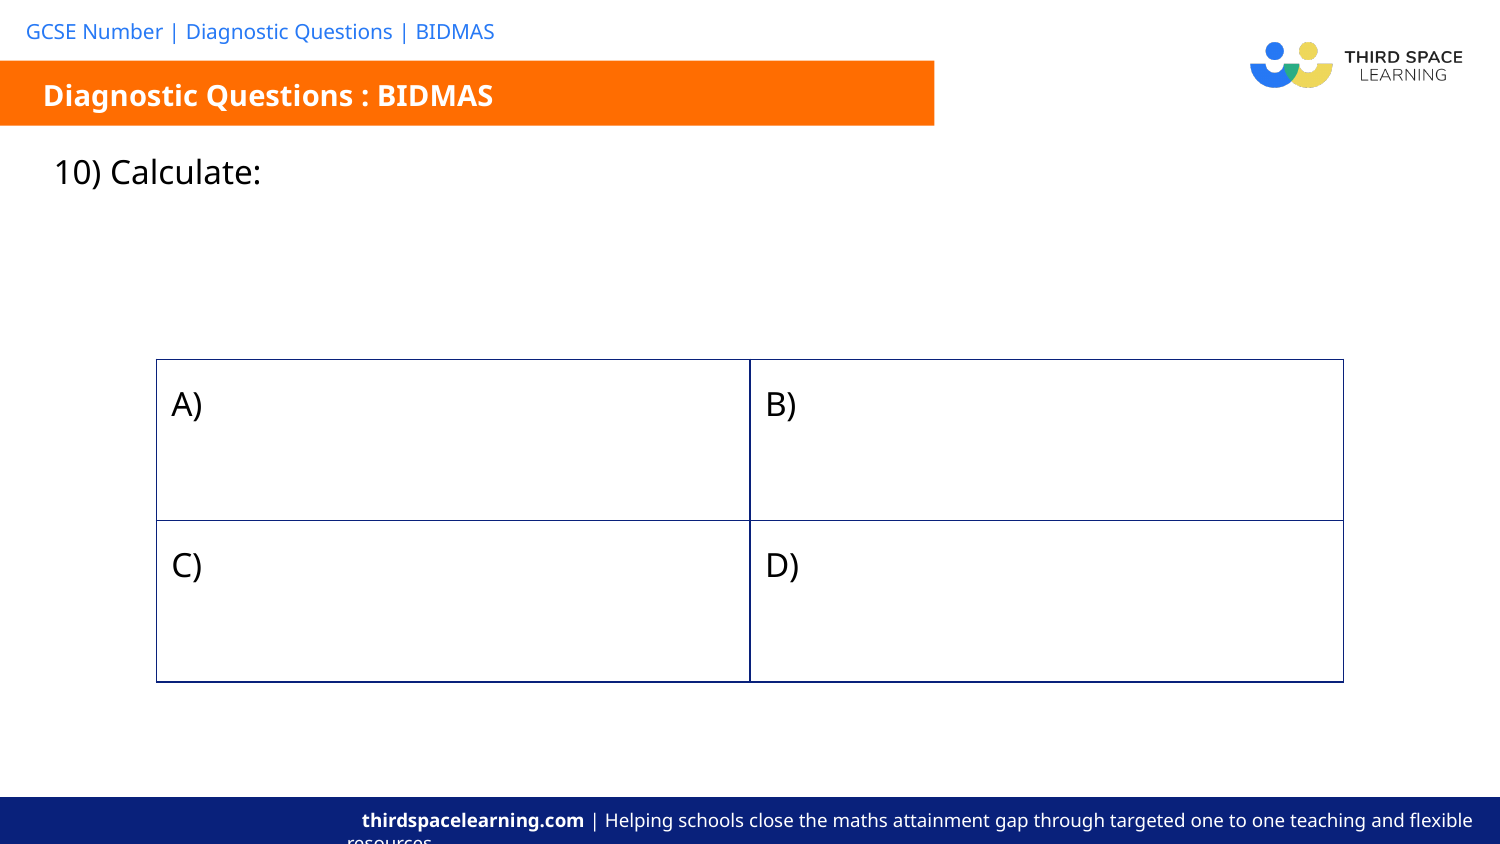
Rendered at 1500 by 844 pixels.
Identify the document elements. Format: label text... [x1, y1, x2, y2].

picture [1250, 33, 1465, 99]
text_box Diagnostic Questions : BIDMAS [27, 61, 828, 127]
